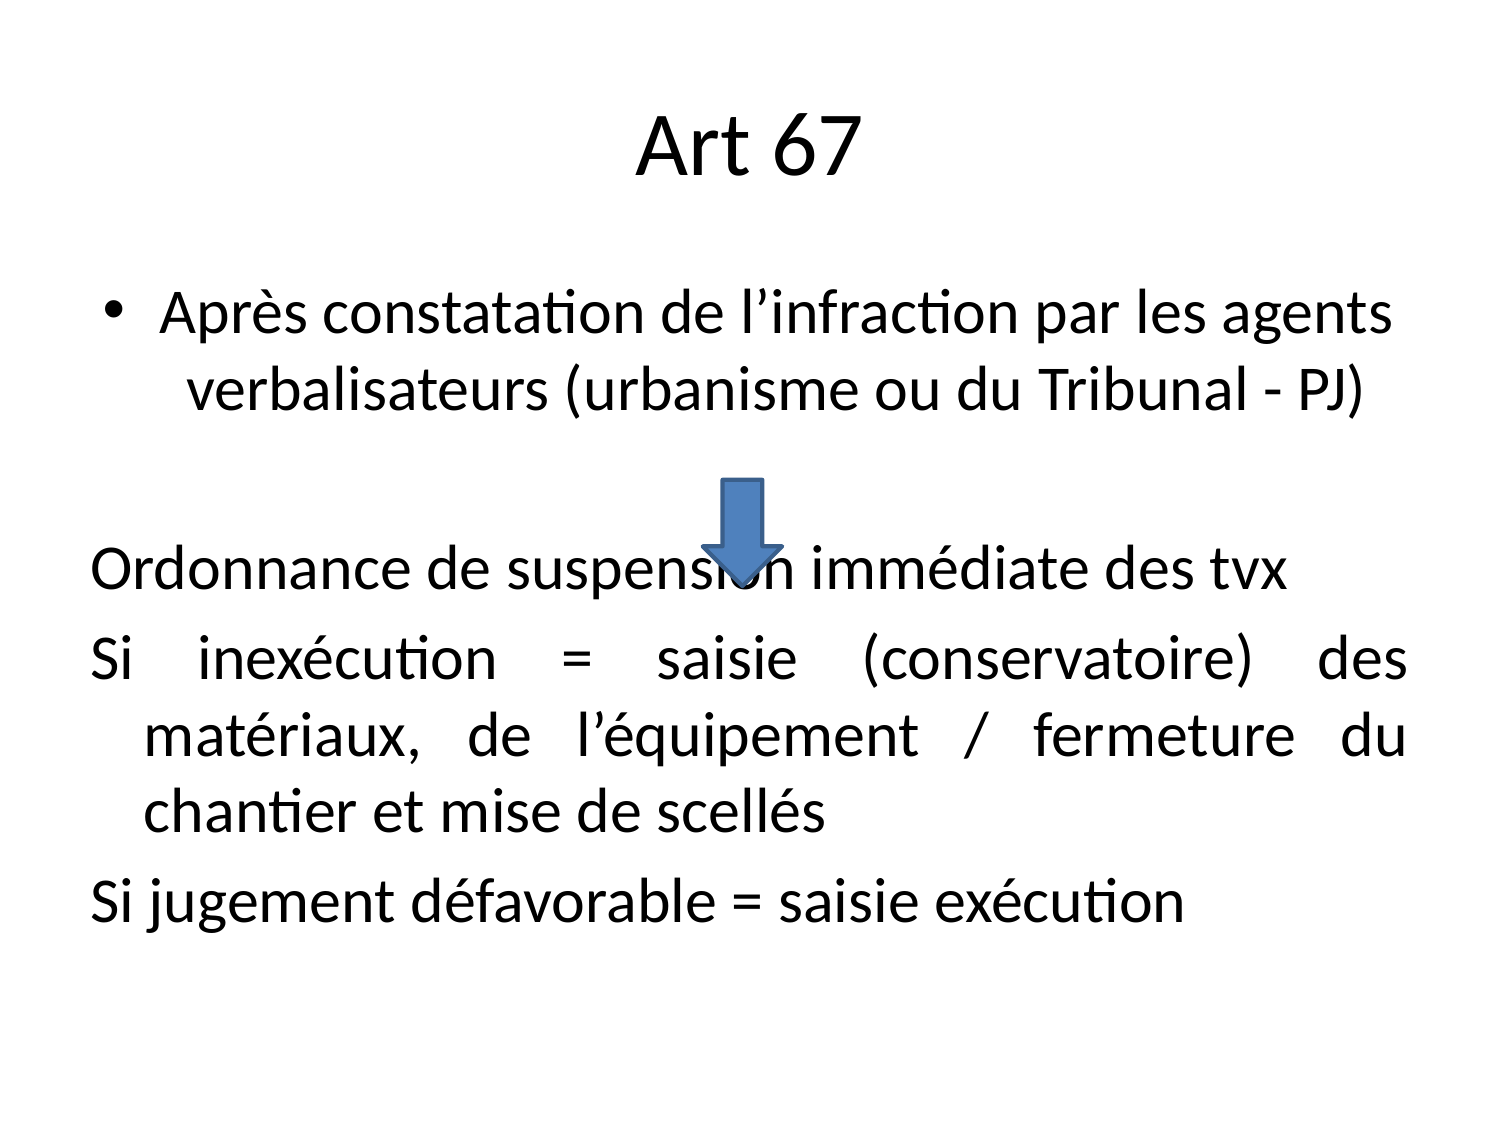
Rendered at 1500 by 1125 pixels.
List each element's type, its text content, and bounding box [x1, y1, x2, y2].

title Art 67 [75, 45, 1425, 233]
text_box [700, 477, 785, 589]
list Après constatation de l’infraction par les agents verbalisateurs (urbanisme ou du Tribunal - PJ) Ordonnance de suspension immédiate des tvx Si inexécution = saisie (conservatoire) des matériaux, de l’équipement / fermeture du chantier et mise de scellés Si jugement défavorable = saisie exécution [75, 262, 1425, 1005]
